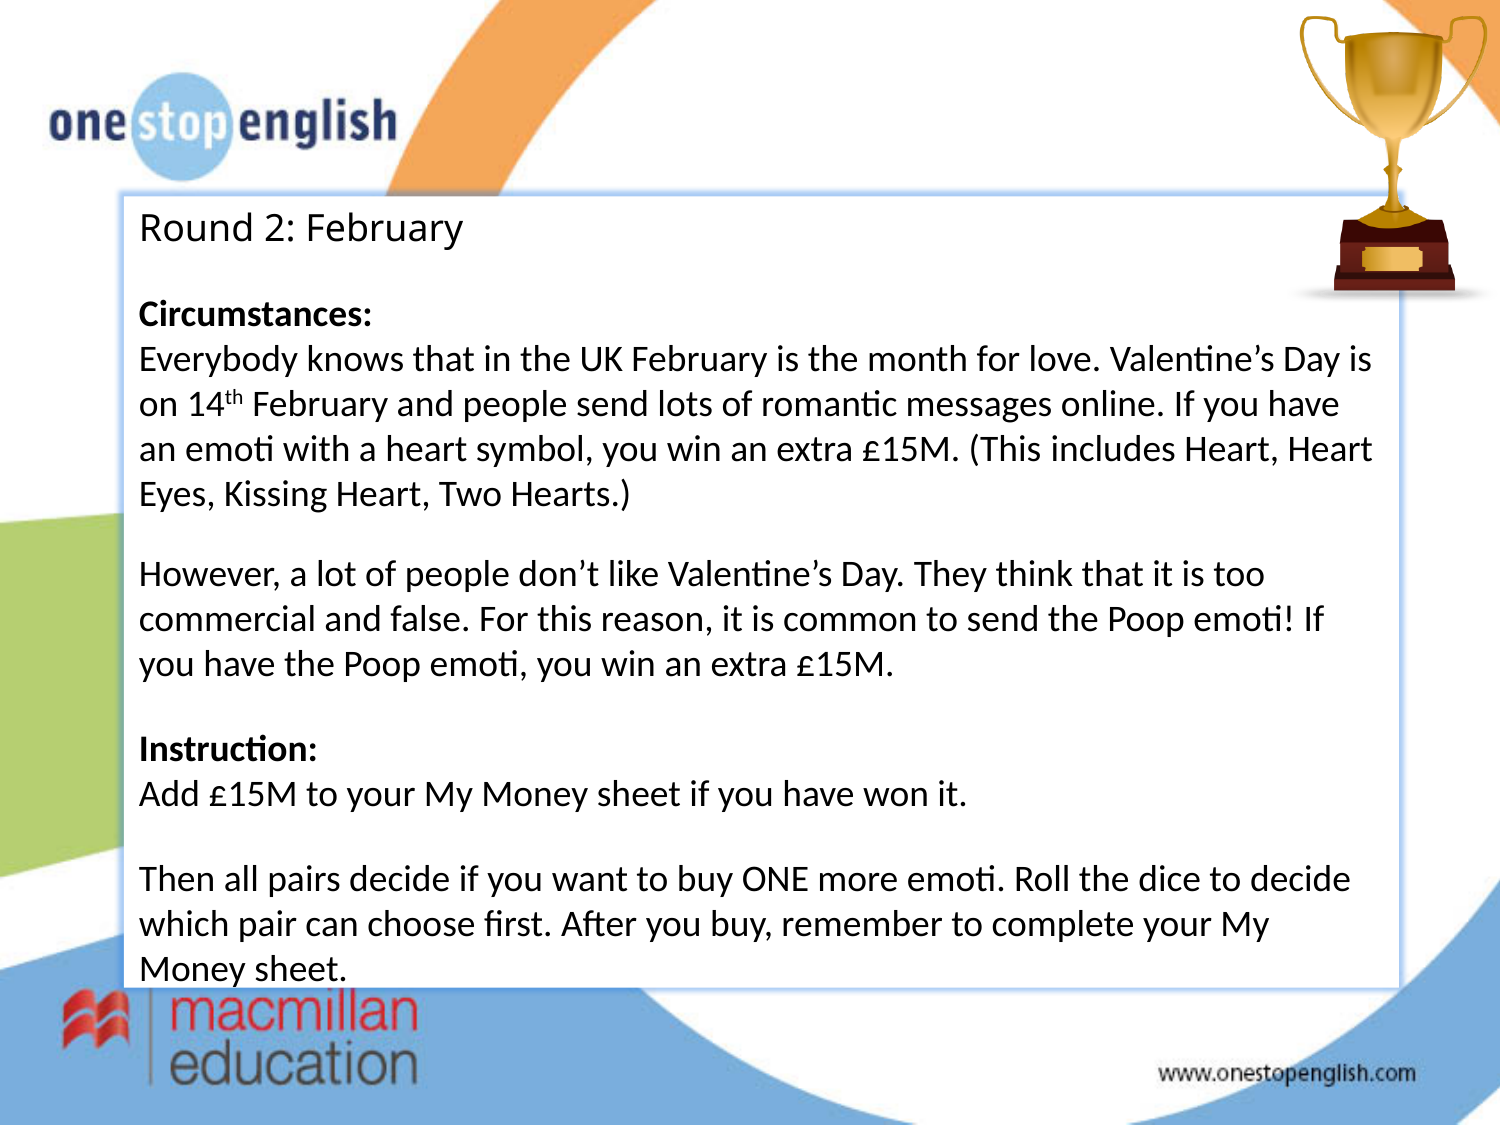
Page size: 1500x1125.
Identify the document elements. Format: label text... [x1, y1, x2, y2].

text_box Round 2: February Circumstances: Everybody knows that in the UK February is the month for love. Valentine’s Day is on 14th February and people send lots of romantic messages online. If you have an emoti with a heart symbol, you win an extra £15M. (This includes Heart, Heart Eyes, Kissing Heart, Two Hearts.) However, a lot of people don’t like Valentine’s Day. They think that it is too commercial and false. For this reason, it is common to send the Poop emoti! If you have the Poop emoti, you win an extra £15M. Instruction: Add £15M to your My Money sheet if you have won it. Then all pairs decide if you want to buy ONE more emoti. Roll the dice to decide which pair can choose first. After you buy, remember to complete your My Money sheet. [123, 196, 1399, 988]
picture [0, 0, 1500, 1125]
